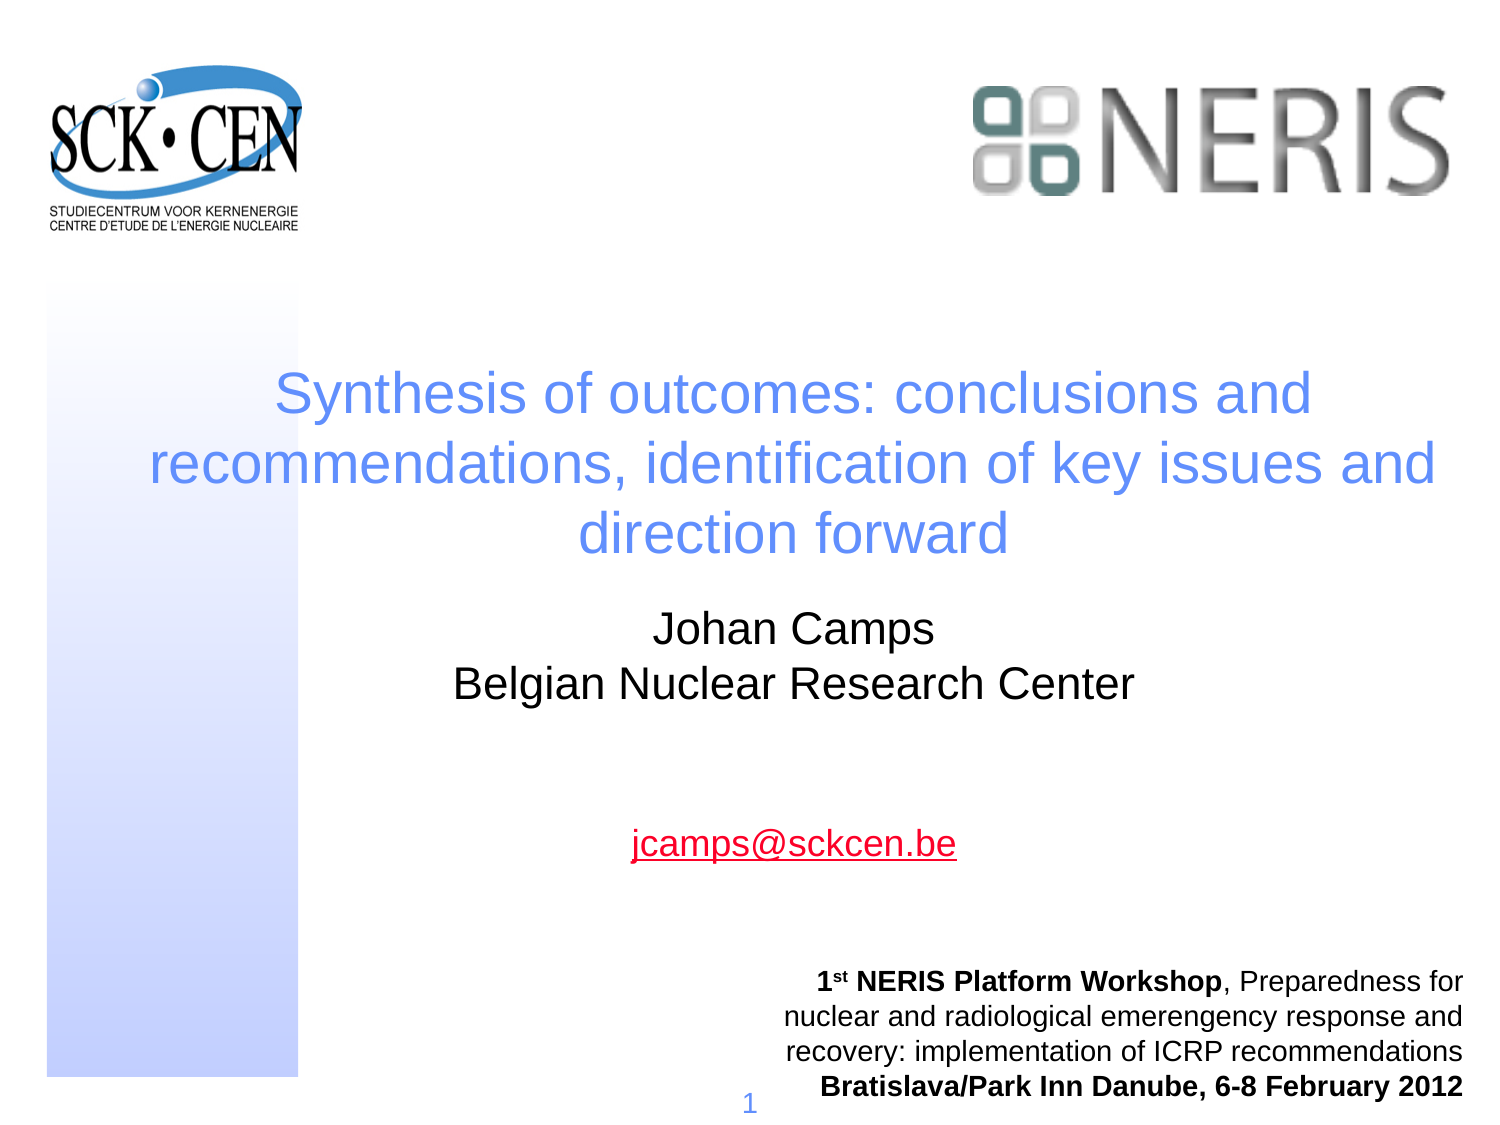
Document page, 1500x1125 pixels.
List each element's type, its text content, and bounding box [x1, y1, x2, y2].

text_box 1st NERIS Platform Workshop, Preparedness for nuclear and radiological emerengency response and recovery: implementation of ICRP recommendations Bratislava/Park Inn Danube, 6-8 February 2012 [714, 955, 1479, 1076]
text_box Johan Camps Belgian Nuclear Research Center jcamps@sckcen.be [132, 591, 1456, 1007]
picture [41, 55, 307, 236]
picture [973, 86, 1463, 196]
slide_number 1 [0, 1076, 1500, 1124]
text_box Synthesis of outcomes: conclusions and recommendations, identification of key issues and direction forward [132, 347, 1456, 591]
